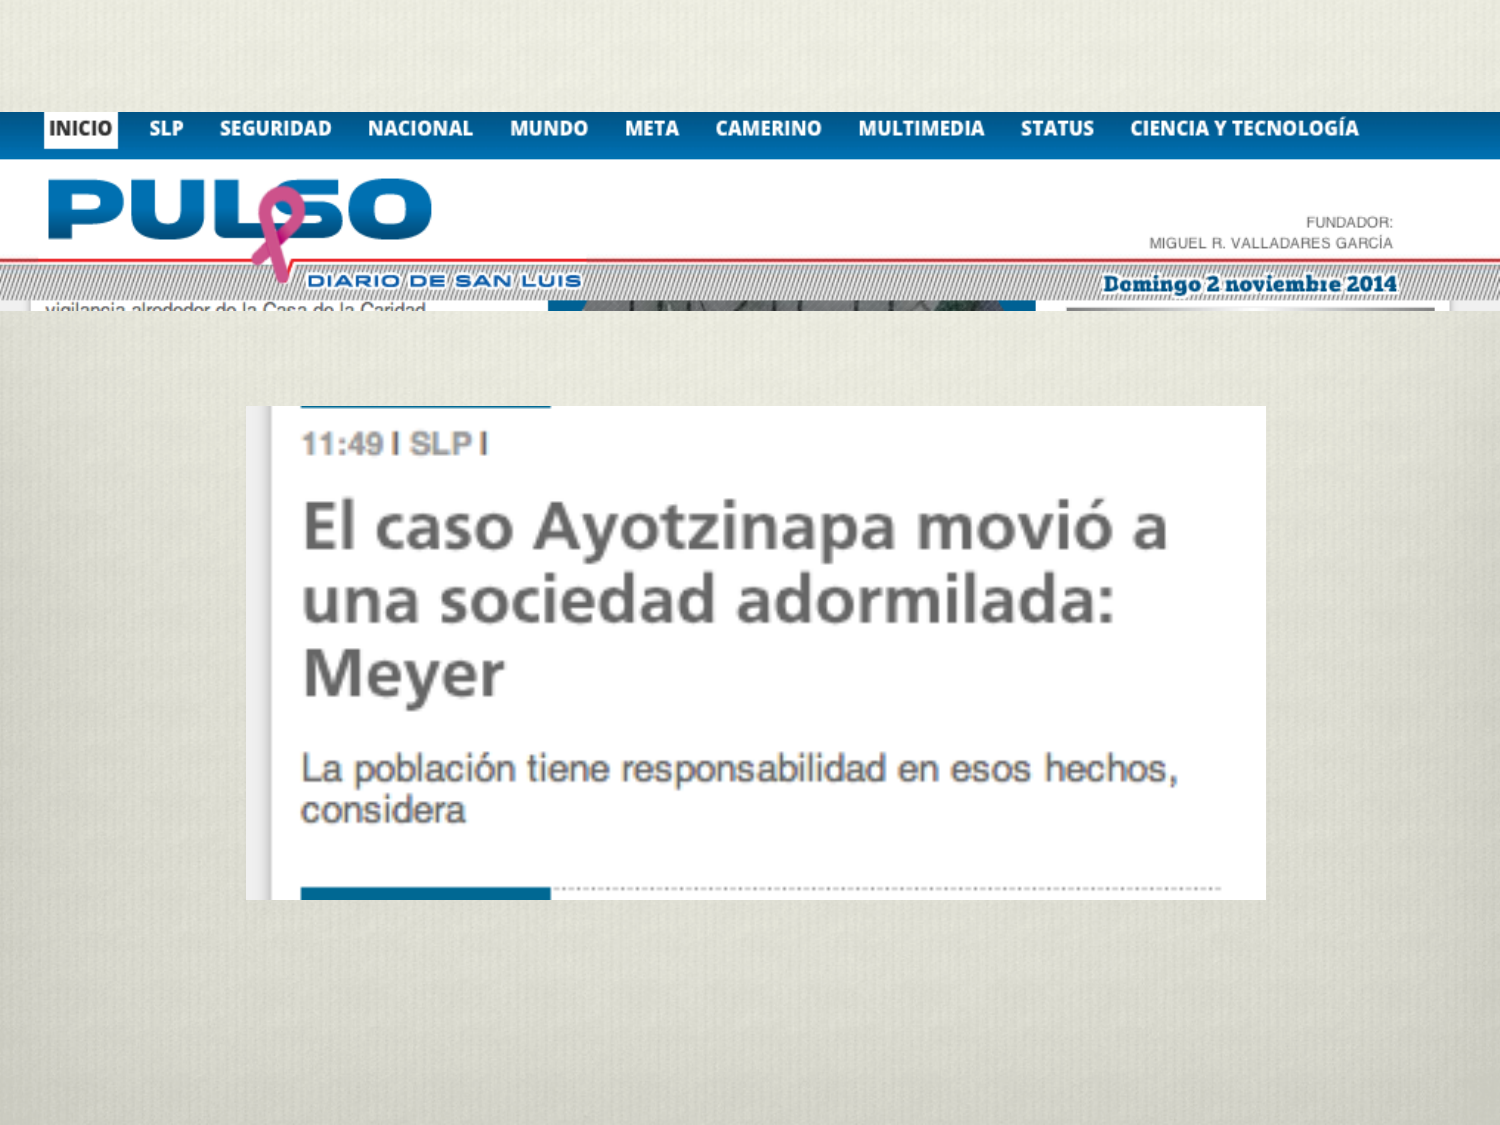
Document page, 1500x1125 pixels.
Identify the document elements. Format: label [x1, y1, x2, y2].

picture [0, 111, 1500, 312]
picture [245, 405, 1267, 901]
